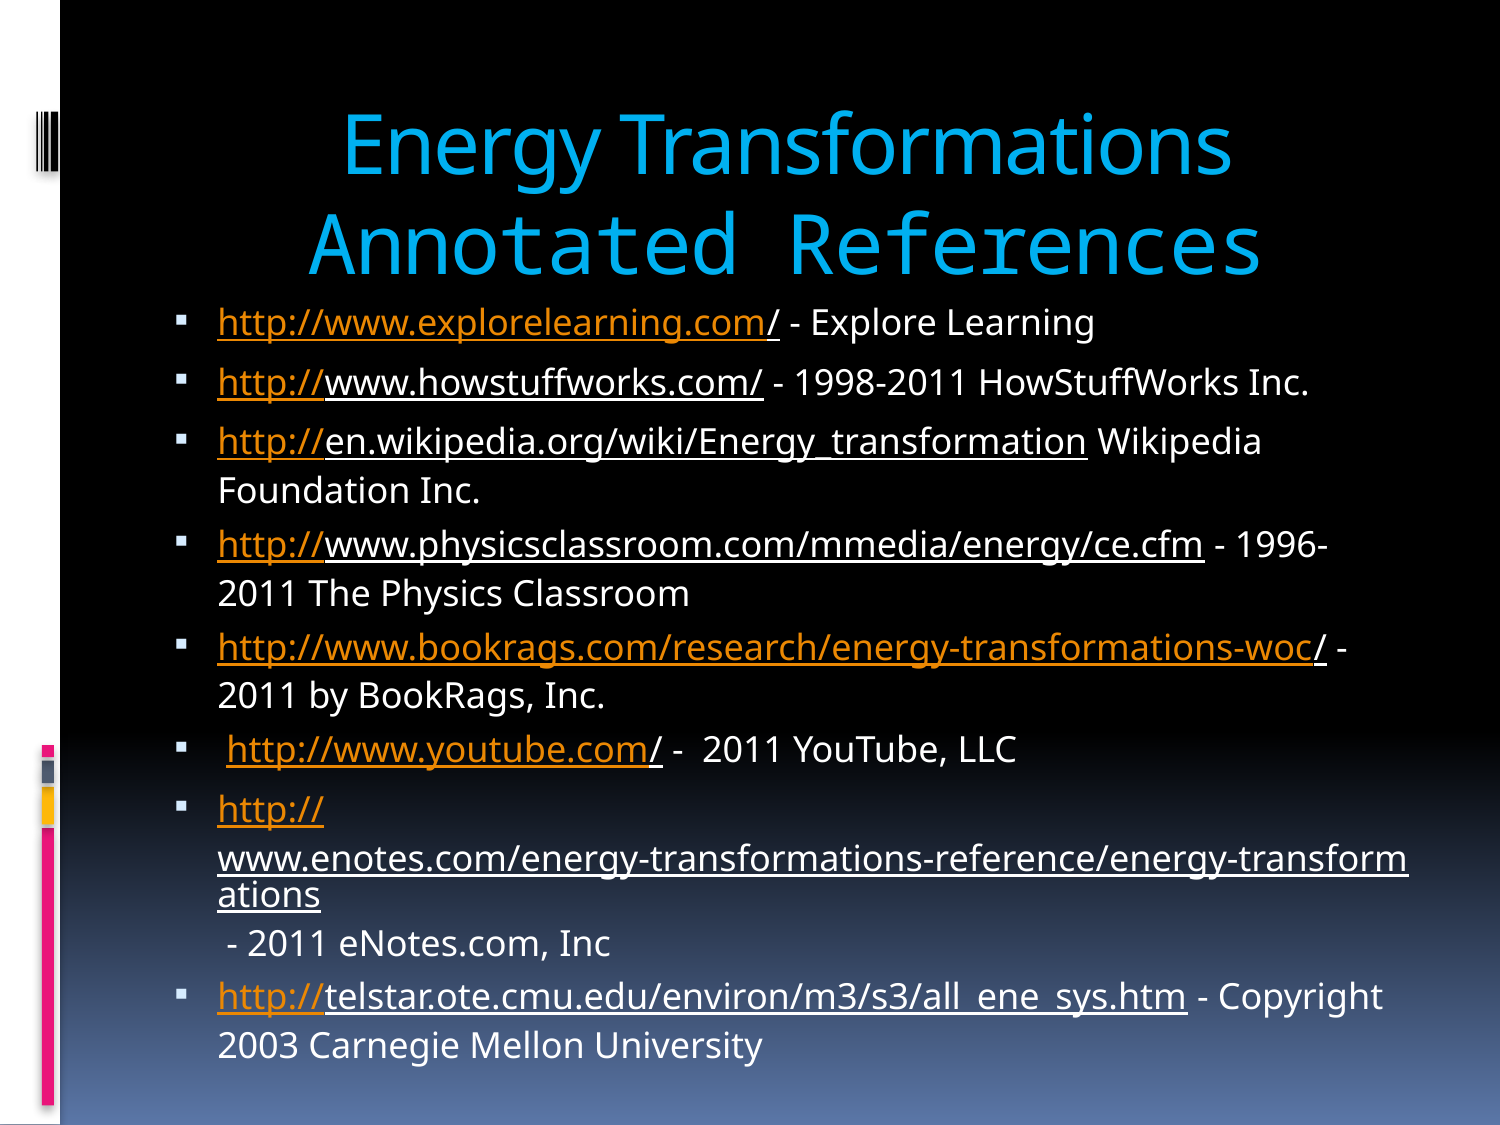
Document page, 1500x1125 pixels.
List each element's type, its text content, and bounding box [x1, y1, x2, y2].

list http://www.explorelearning.com/ - Explore Learning http://www.howstuffworks.com/ - 1998-2011 HowStuffWorks Inc. http://en.wikipedia.org/wiki/Energy_transformation Wikipedia Foundation Inc. http://www.physicsclassroom.com/mmedia/energy/ce.cfm - 1996-2011 The Physics Classroom http://www.bookrags.com/research/energy-transformations-woc/ -2011 by BookRags, Inc. http://www.youtube.com/ - 2011 YouTube, LLC http://www.enotes.com/energy-transformations-reference/energy-transformations - 2011 eNotes.com, Inc http://telstar.ote.cmu.edu/environ/m3/s3/all_ene_sys.htm - Copyright 2003 Carnegie Mellon University [150, 292, 1425, 1043]
title Energy Transformations Annotated References [150, 83, 1425, 234]
